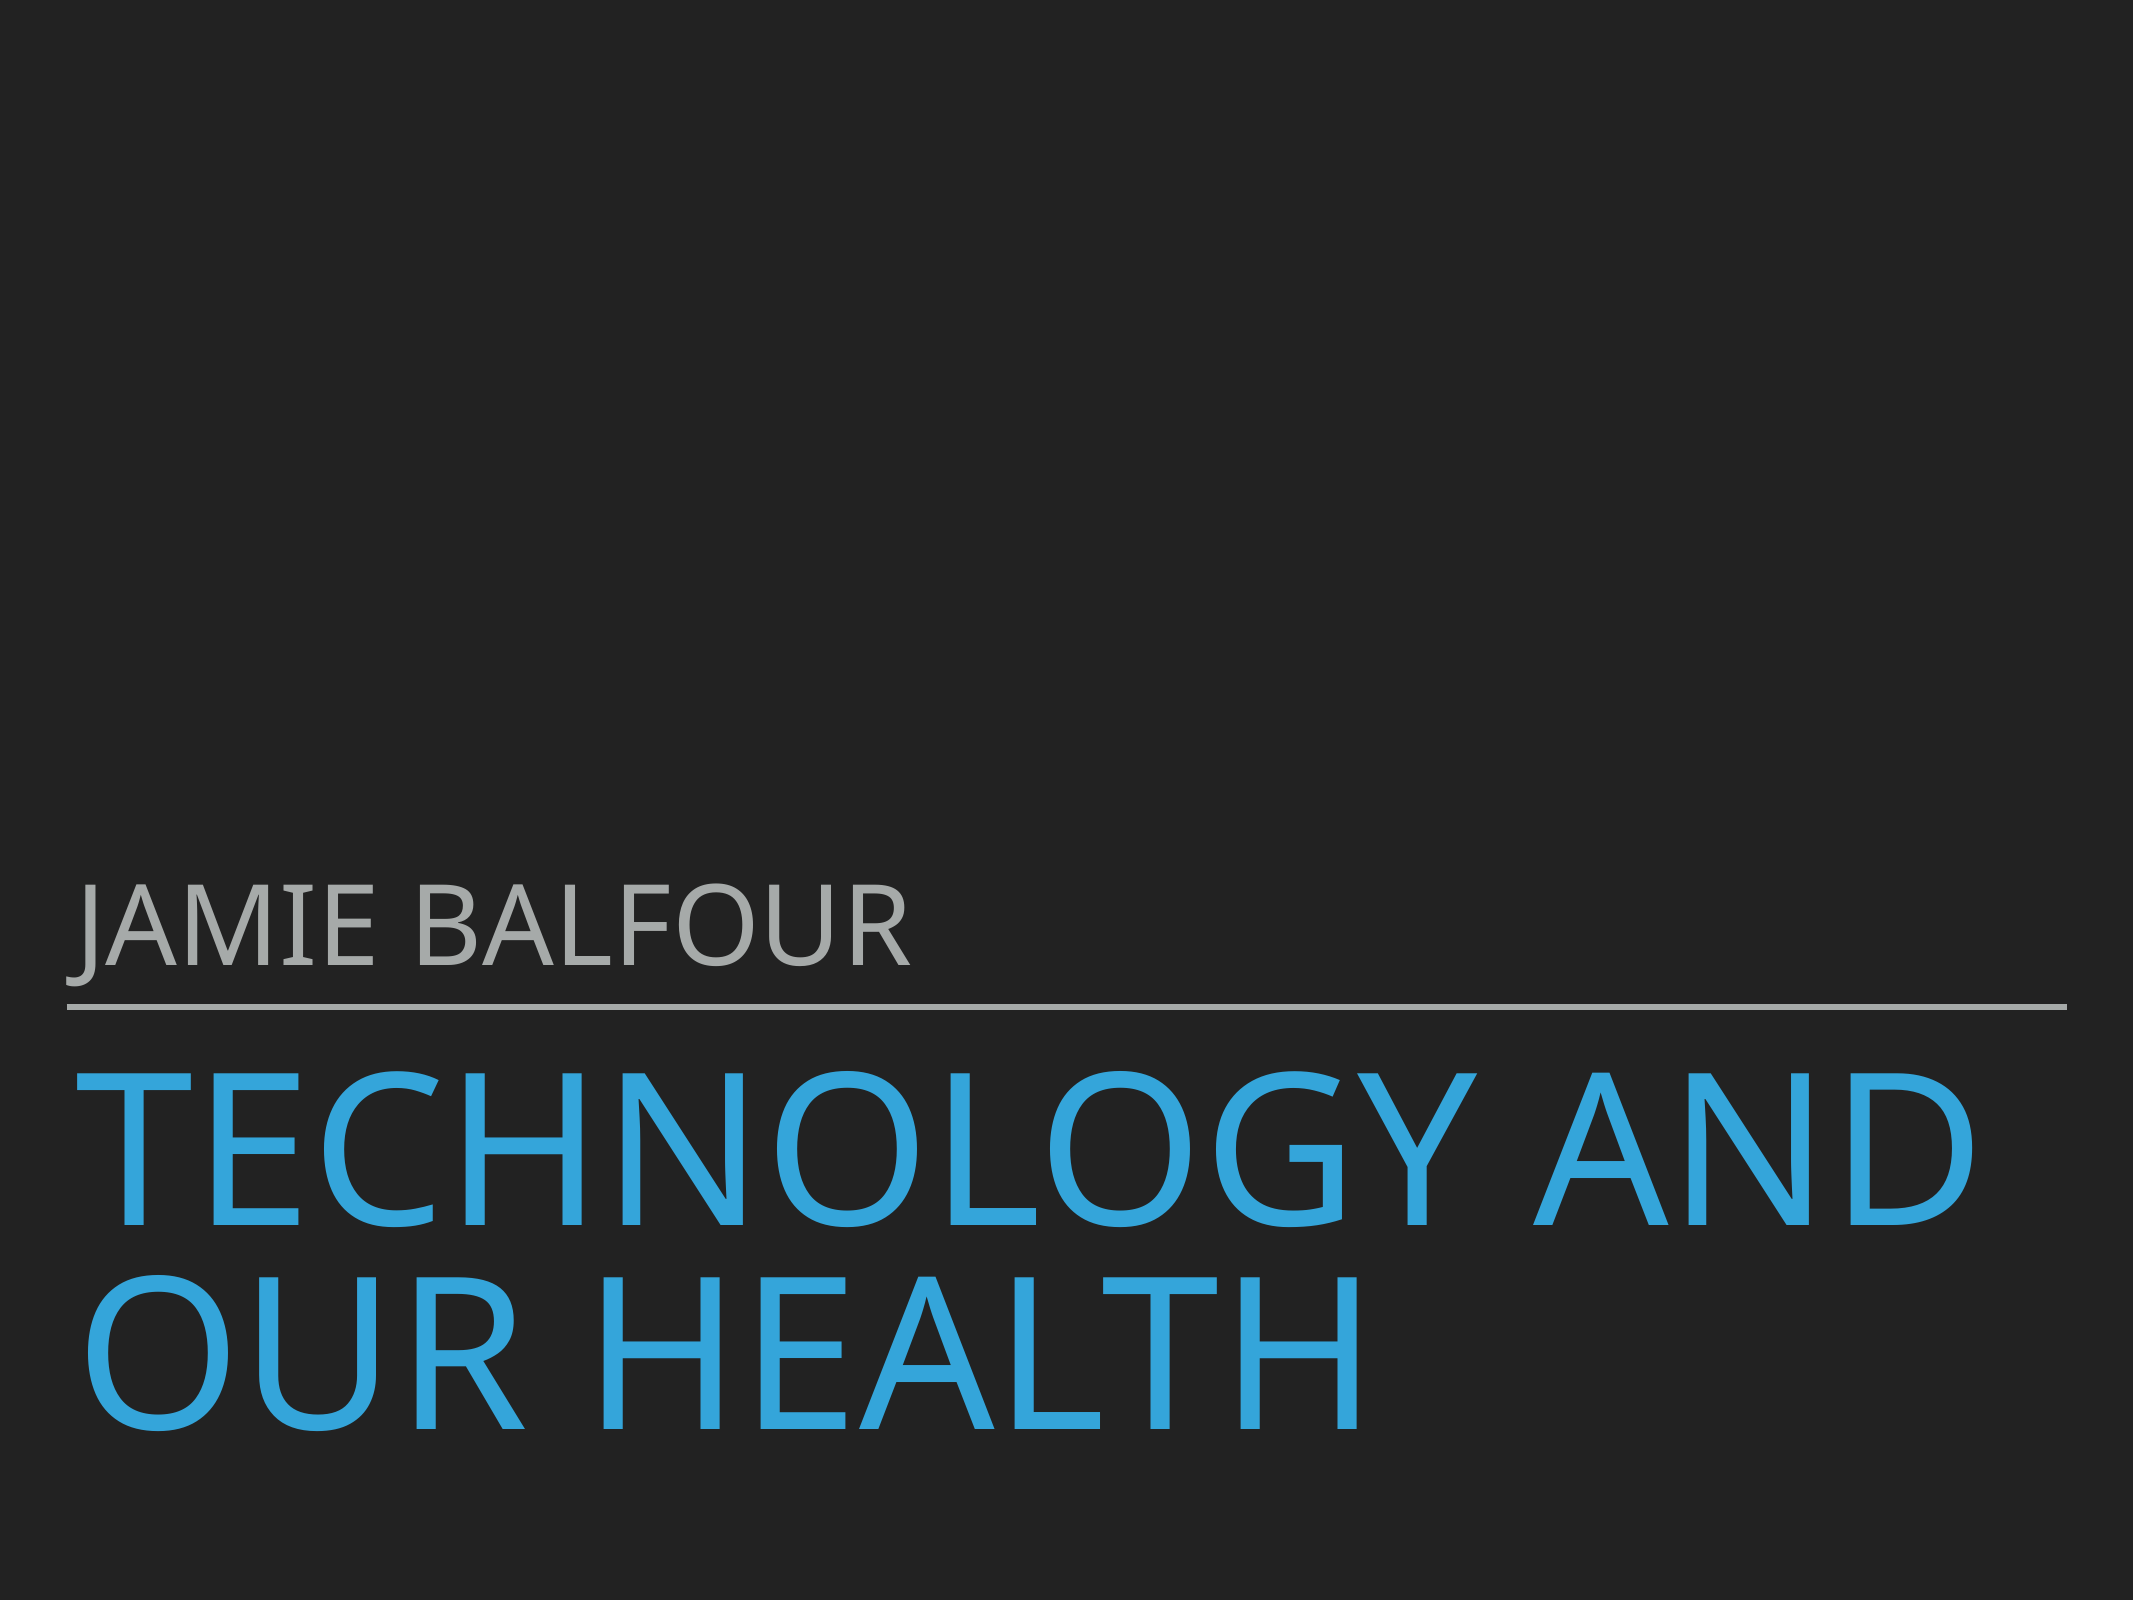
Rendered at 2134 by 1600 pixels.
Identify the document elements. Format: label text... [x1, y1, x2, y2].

title Technology and OUR health [66, 1053, 2068, 1499]
subtitle Jamie Balfour [66, 699, 2068, 997]
